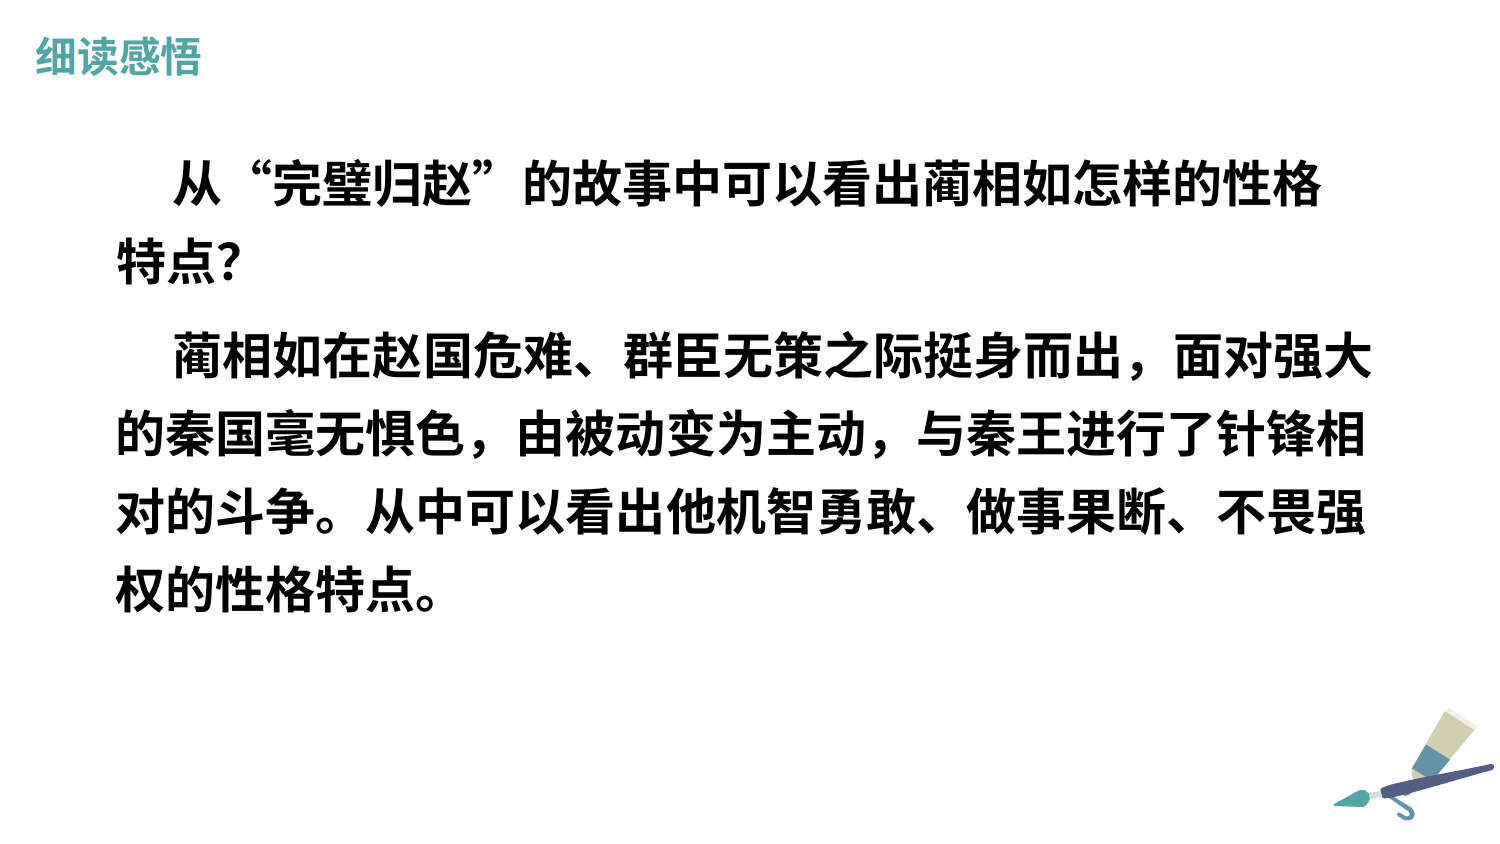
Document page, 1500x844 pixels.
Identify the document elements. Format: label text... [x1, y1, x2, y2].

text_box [1358, 708, 1481, 844]
text_box 从“完璧归赵”的故事中可以看出蔺相如怎样的性格特点？ [104, 129, 1383, 297]
text_box 蔺相如在赵国危难、群臣无策之际挺身而出，面对强大的秦国毫无惧色，由被动变为主动，与秦王进行了针锋相对的斗争。从中可以看出他机智勇敢、做事果断、不畏强权的性格特点。 [104, 301, 1415, 624]
text_box 细读感悟 [24, 25, 261, 87]
